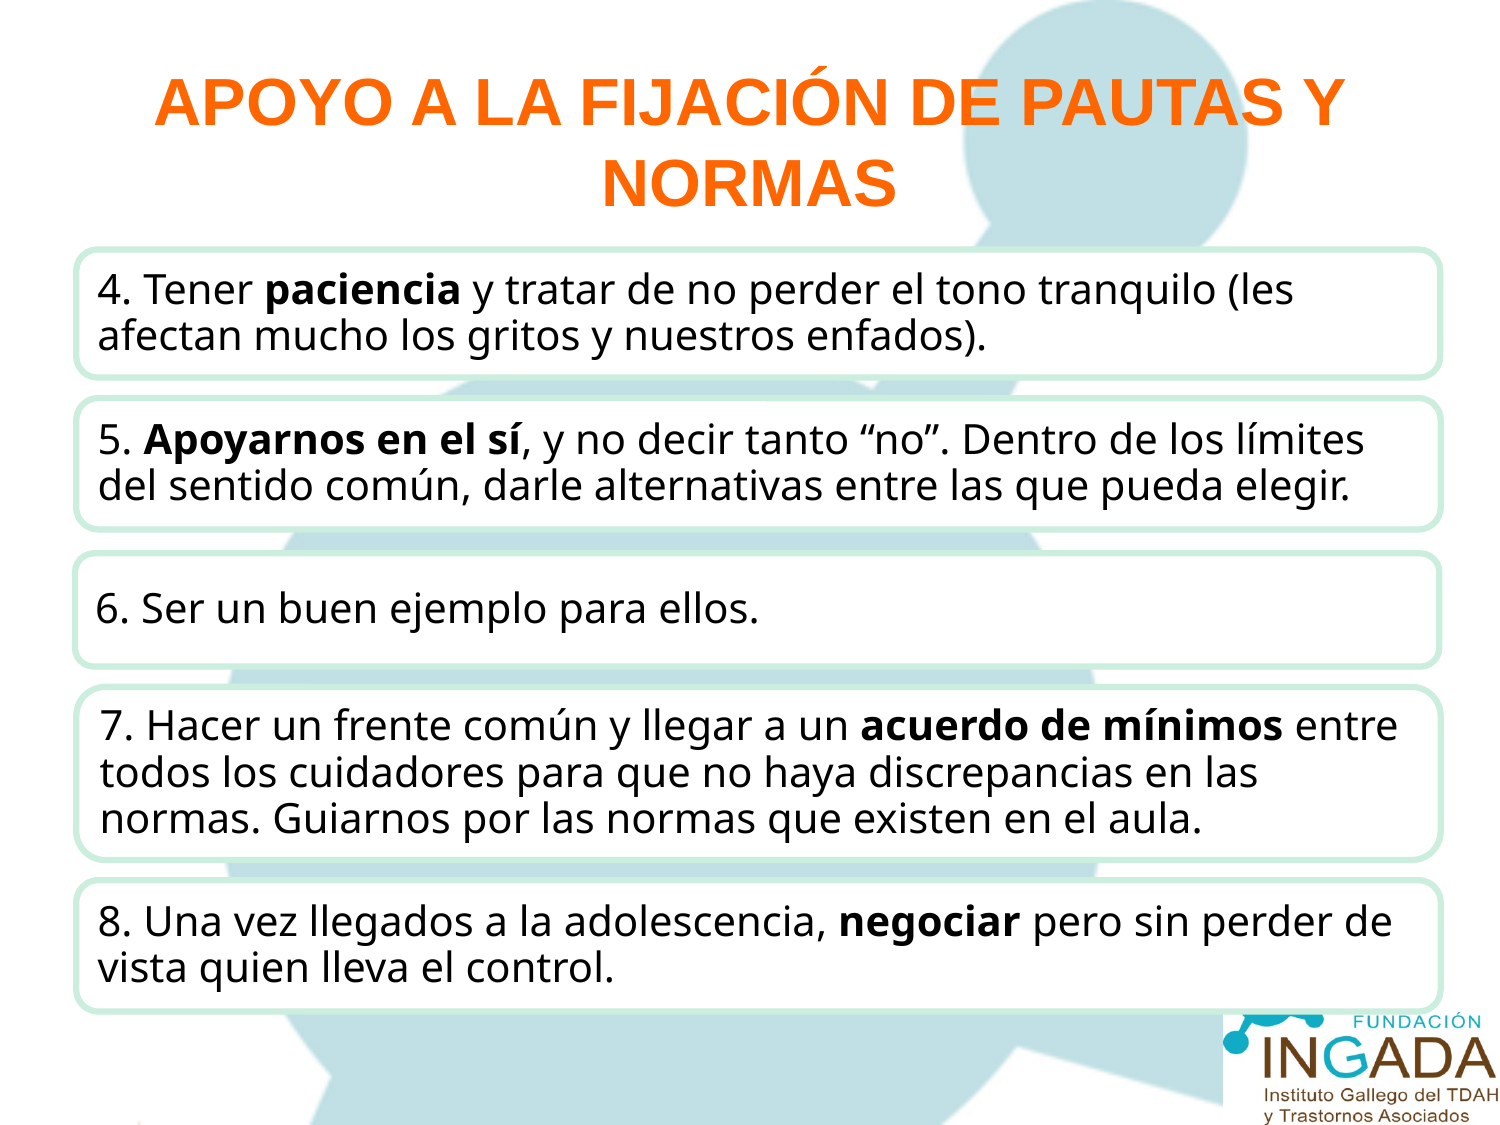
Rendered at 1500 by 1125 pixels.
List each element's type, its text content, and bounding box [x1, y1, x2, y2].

picture [0, 0, 1500, 1125]
title APOYO A LA FIJACIÓN DE PAUTAS Y NORMAS [75, 45, 1425, 233]
text_box 7. Hacer un frente común y llegar a un acuerdo de mínimos entre todos los cuidadores para que no haya discrepancias en las normas. Guiarnos por las normas que existen en el aula. [75, 685, 1442, 862]
text_box 5. Apoyarnos en el sí, y no decir tanto “no”. Dentro de los límites del sentido común, darle alternativas entre las que pueda elegir. [75, 397, 1442, 531]
text_box 8. Una vez llegados a la adolescencia, negociar pero sin perder de vista quien lleva el control. [75, 879, 1442, 1013]
text_box 6. Ser un buen ejemplo para ellos. [73, 552, 1441, 668]
text_box 4. Tener paciencia y tratar de no perder el tono tranquilo (les afectan mucho los gritos y nuestros enfados). [75, 248, 1442, 379]
